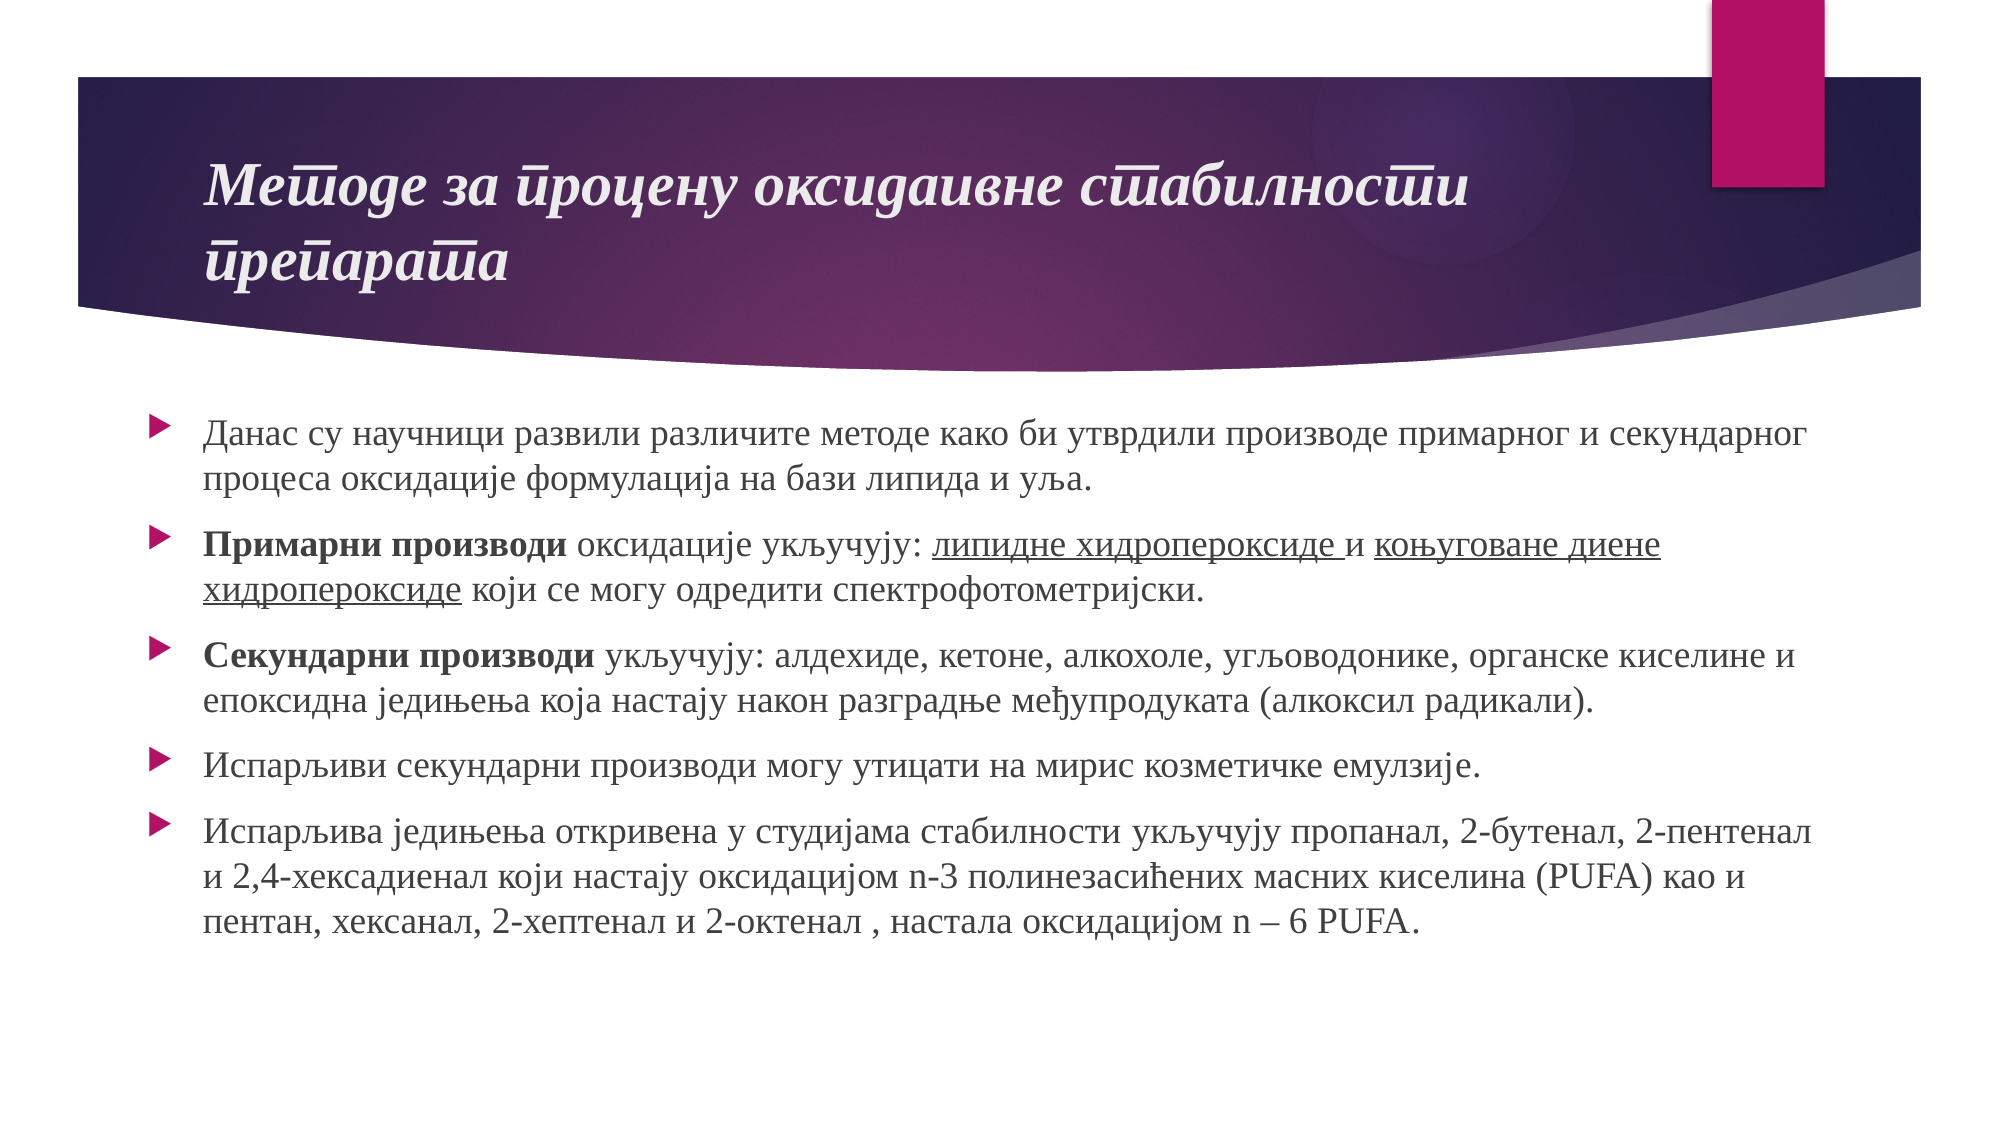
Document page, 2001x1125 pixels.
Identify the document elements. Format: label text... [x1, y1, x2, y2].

title Методе за процену оксидаивне стабилности препарата [189, 159, 1627, 276]
list Данас су научници развили различите методе како би утврдили производе примарног и секундарног процеса оксидације формулација на бази липида и уља. Примарни производи оксидације укључују: липидне хидропероксиде и коњуговане диене хидропероксиде који се могу одредити спектрофотометријски. Секундарни производи укључују: алдехиде, кетоне, алкохоле, угљоводонике, органске киселине и епоксидна једињења која настају након разградње међупродуката (алкоксил радикали). Испарљиви секундарни производи могу утицати на мирис козметичке емулзије. Испарљива једињења откривена у студијама стабилности укључују пропанал, 2-бутенал, 2-пентенал и 2,4-хексадиенал који настају оксидацијом n-3 полинезасићених масних киселина (PUFA) као и пентан, хексанал, 2-хептенал и 2-октенал , настала оксидацијом n – 6 PUFA. [131, 400, 1832, 1097]
